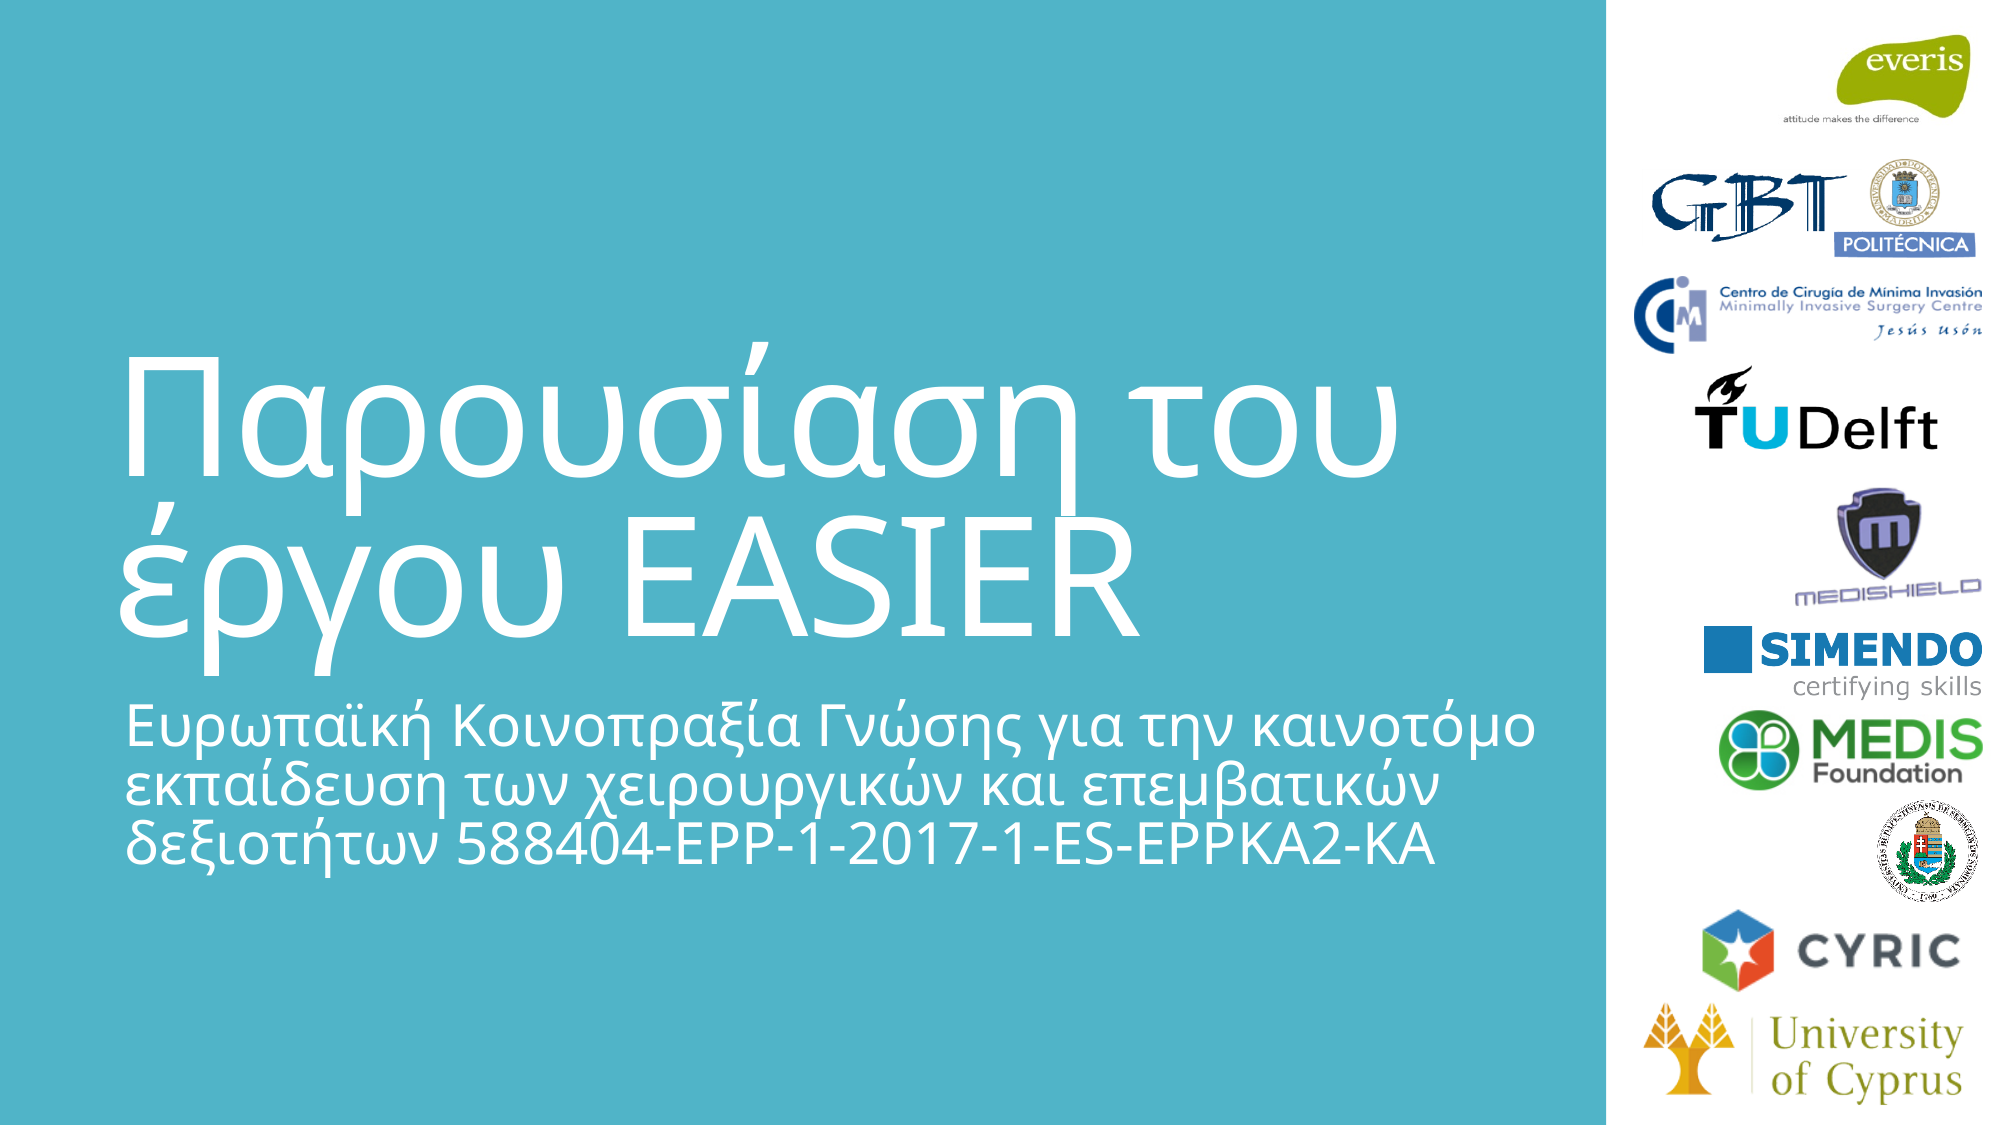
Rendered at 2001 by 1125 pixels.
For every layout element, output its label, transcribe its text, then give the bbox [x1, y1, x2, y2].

picture [1773, 21, 1982, 131]
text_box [1641, 151, 1982, 264]
subtitle Ευρωπαϊκή Κοινοπραξία Γνώσης για την καινοτόμο εκπαίδευση των χειρουργικών και επεμβατικών δεξιοτήτων 588404-EPP-1-2017-1-ES-EPPKA2-KA [109, 691, 1588, 962]
picture [1648, 360, 1982, 454]
picture [1633, 276, 1982, 355]
title Παρουσίαση του έργου EASIER [98, 126, 1588, 677]
picture [1628, 706, 1996, 1109]
picture [1704, 467, 1982, 703]
